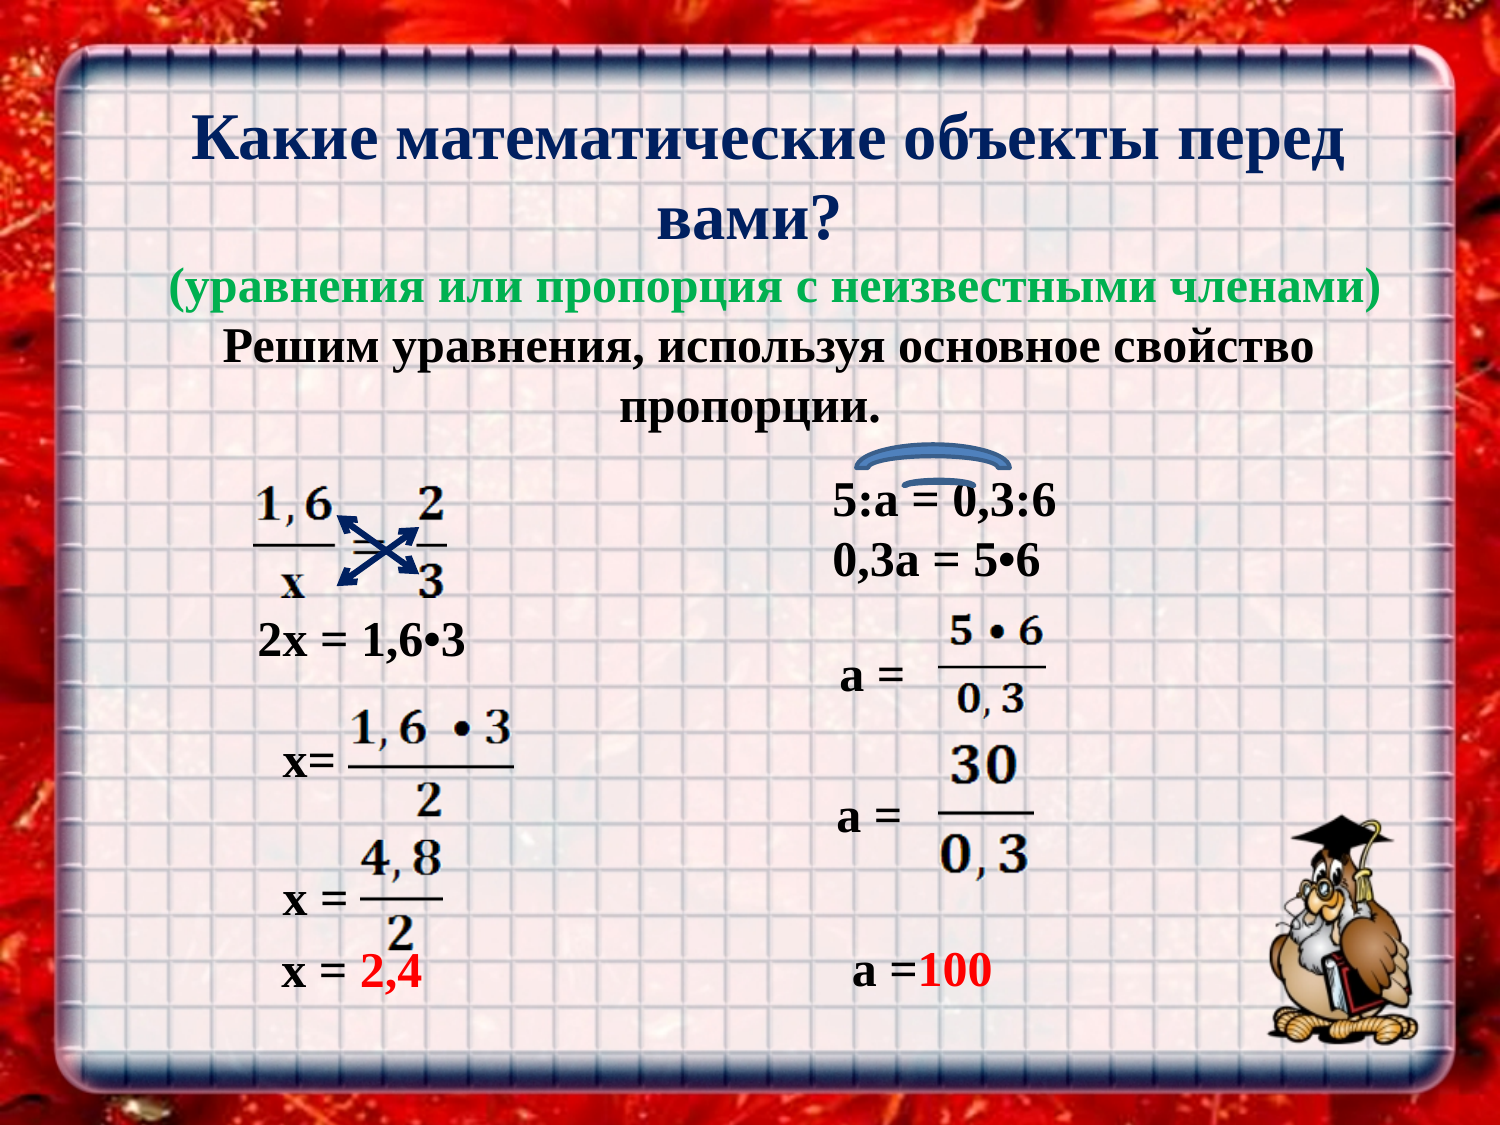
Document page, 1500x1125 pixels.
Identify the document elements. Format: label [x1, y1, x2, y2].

text_box [336, 514, 420, 526]
picture [0, 0, 1500, 1125]
text_box [336, 526, 420, 587]
